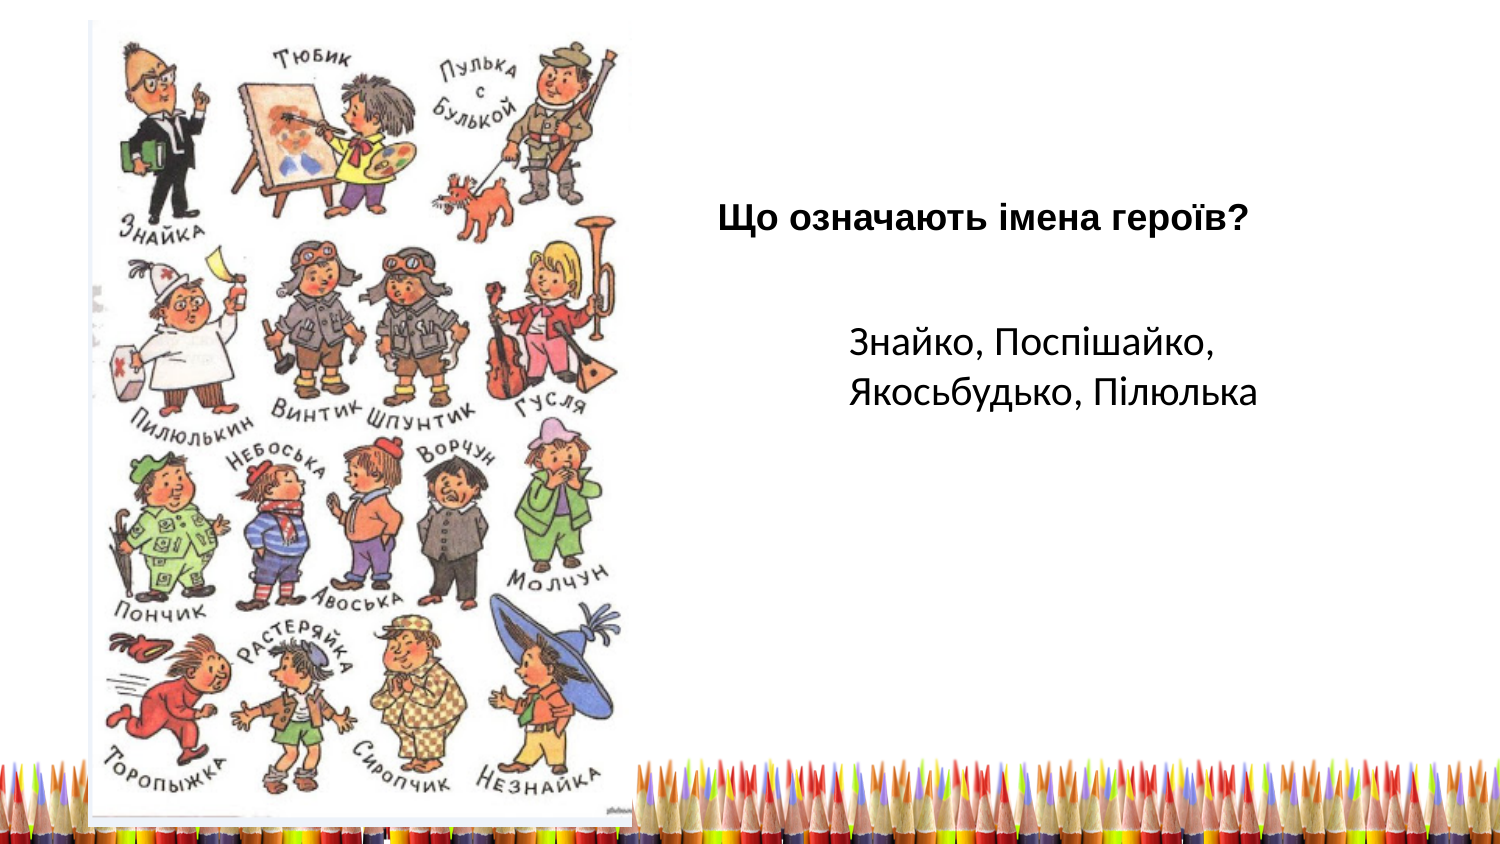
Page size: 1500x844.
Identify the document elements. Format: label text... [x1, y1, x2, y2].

text_box Знайко, Поспішайко, Якосьбудько, Пілюлька [834, 306, 1274, 421]
text_box Що означають імена героїв? [702, 185, 1388, 246]
picture [0, 19, 1500, 844]
